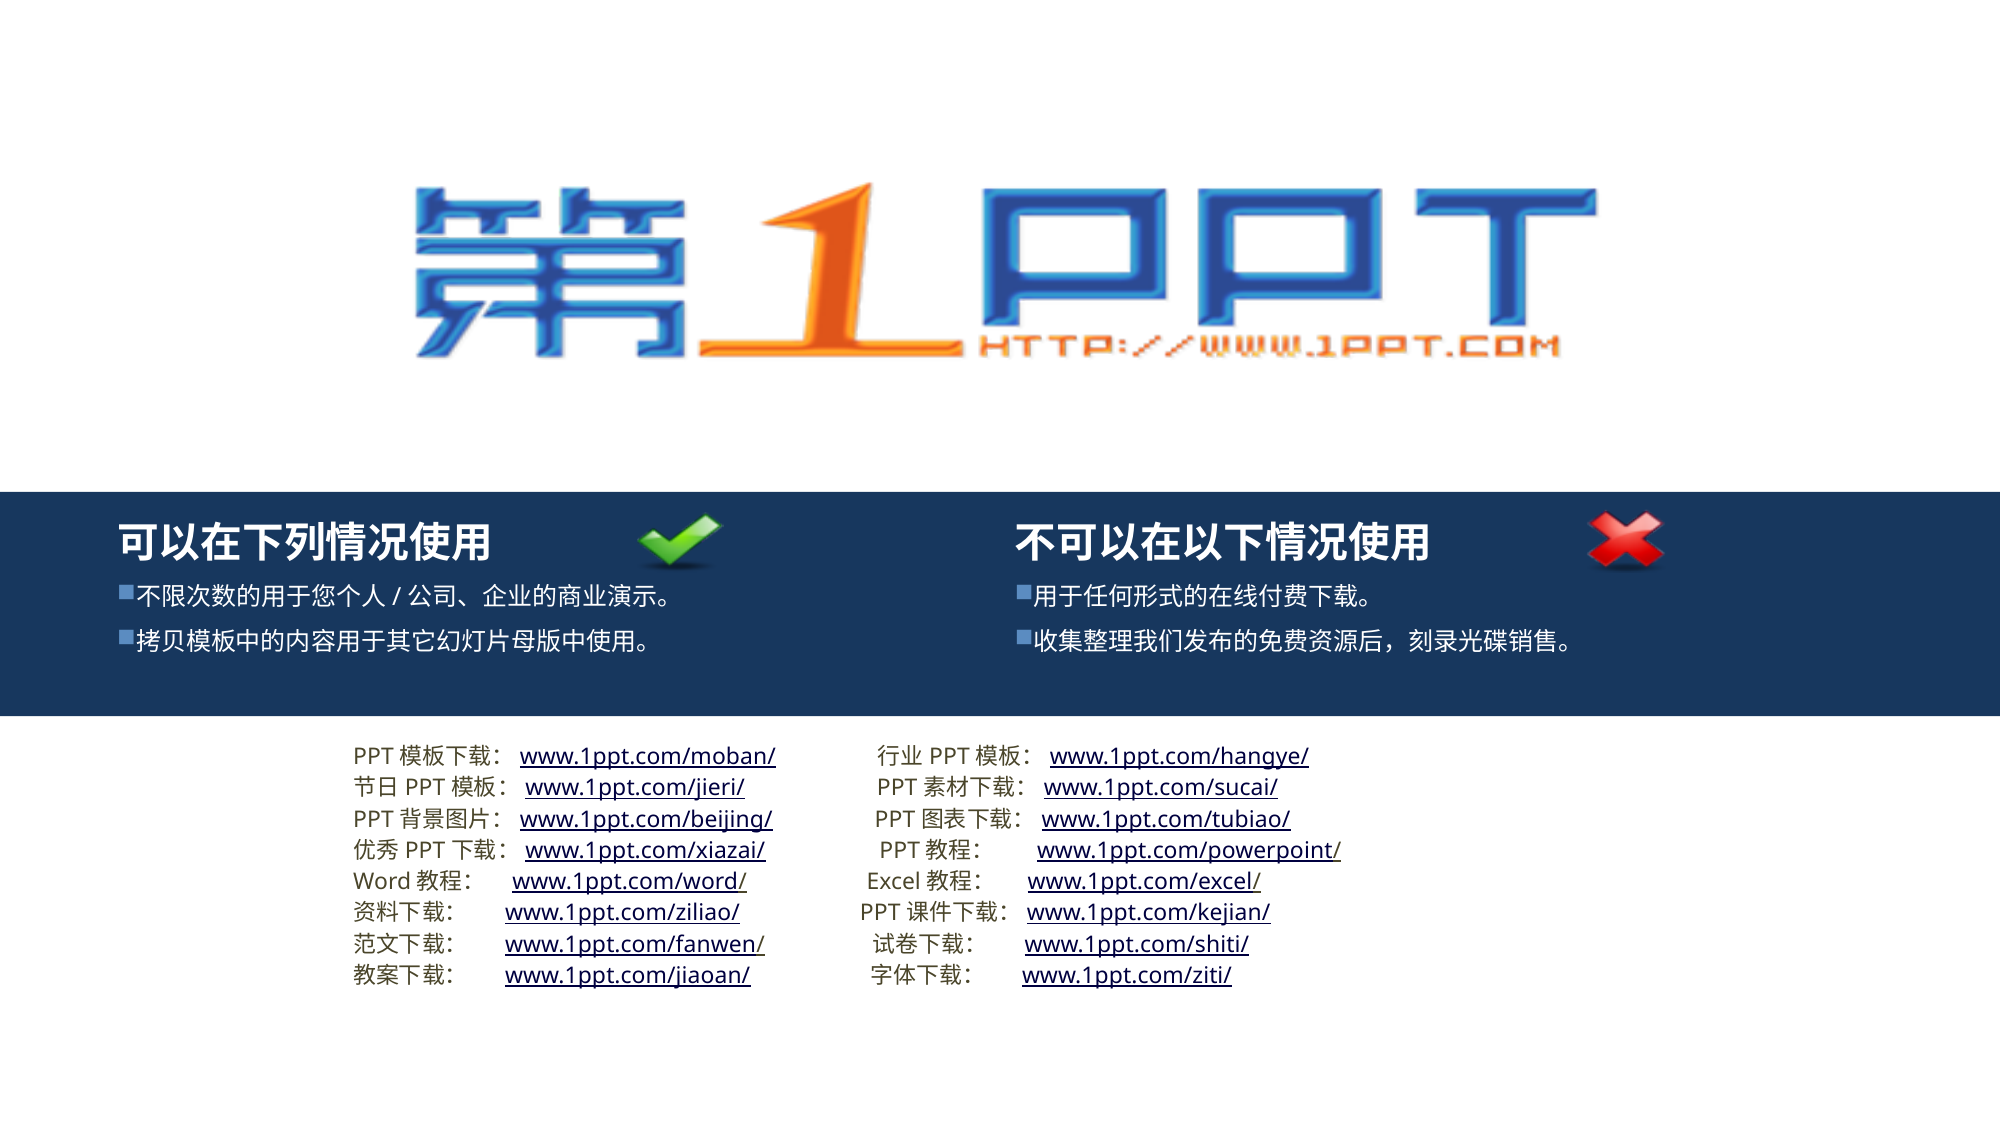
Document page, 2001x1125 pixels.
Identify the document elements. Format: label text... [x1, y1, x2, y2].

picture [637, 507, 724, 573]
picture [1581, 507, 1669, 573]
text_box 不可以在以下情况使用 用于任何形式的在线付费下载。 收集整理我们发布的免费资源后，刻录光碟销售。 [999, 508, 1898, 762]
text_box [0, 491, 2000, 717]
picture [179, 51, 1867, 492]
text_box PPT模板下载：www.1ppt.com/moban/ 行业PPT模板：www.1ppt.com/hangye/ 节日PPT模板：www.1ppt.com/jieri/ PPT素材下载：www.1ppt.com/sucai/ PPT背景图片：www.1ppt.com/beijing/ PPT图表下载：www.1ppt.com/tubiao/ 优秀PPT下载：www.1ppt.com/xiazai/ PPT教程： www.1ppt.com/powerpoint/ Word教程： www.1ppt.com/word/ Excel教程： www.1ppt.com/excel/ 资料下载： www.1ppt.com/ziliao/ PPT课件下载：www.1ppt.com/kejian/ 范文下载： www.1ppt.com/fanwen/ 试卷下载： www.1ppt.com/shiti/ 教案下载： www.1ppt.com/jiaoan/ 字体下载： www.1ppt.com/ziti/ [336, 762, 1752, 1008]
text_box 可以在下列情况使用 不限次数的用于您个人/公司、企业的商业演示。 拷贝模板中的内容用于其它幻灯片母版中使用。 [102, 508, 1000, 774]
